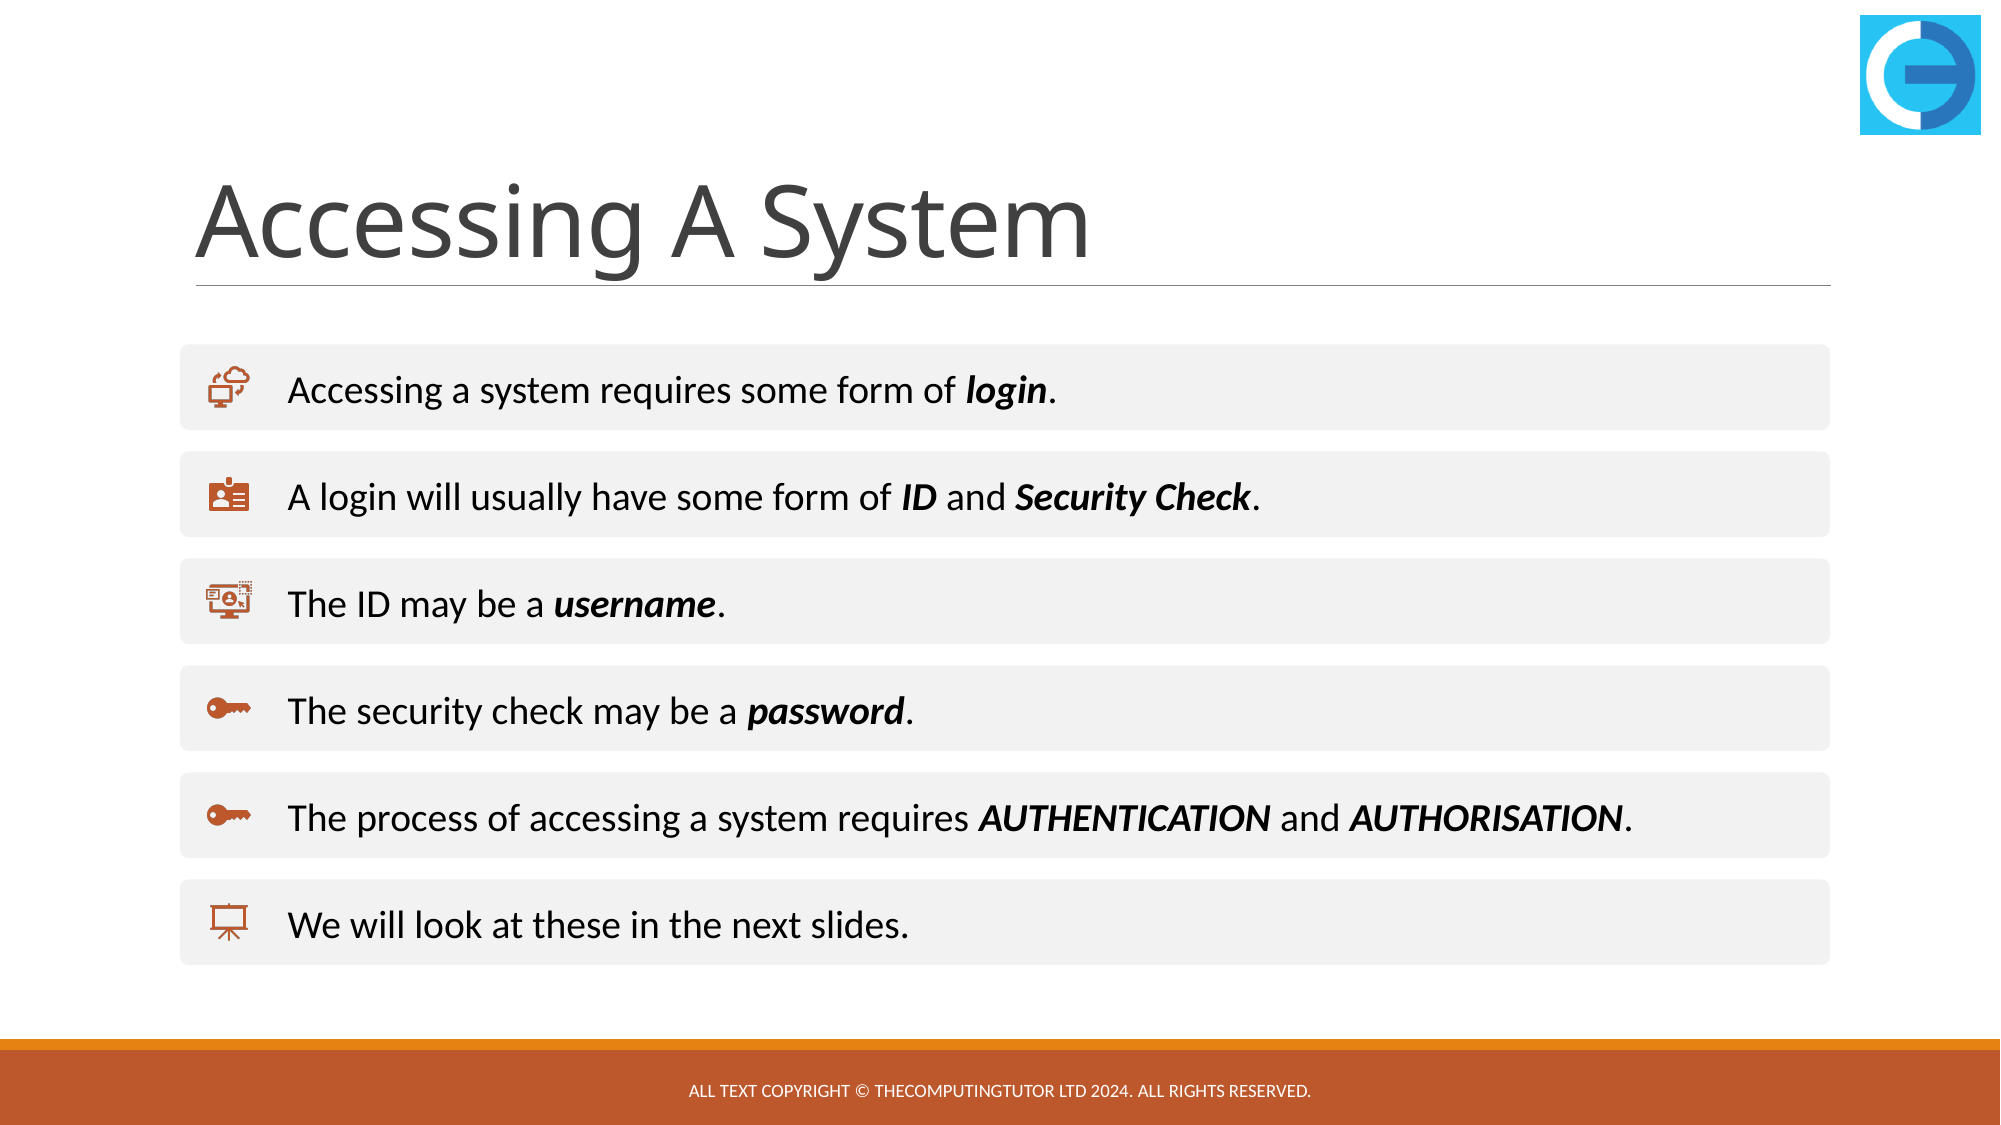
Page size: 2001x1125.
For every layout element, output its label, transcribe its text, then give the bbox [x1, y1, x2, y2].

title Accessing A System [180, 47, 1830, 285]
picture [1860, 15, 1981, 135]
footer All text copyright © TheComputingTutor Ltd 2024. All rights Reserved. [604, 1059, 1396, 1120]
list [179, 343, 1831, 966]
